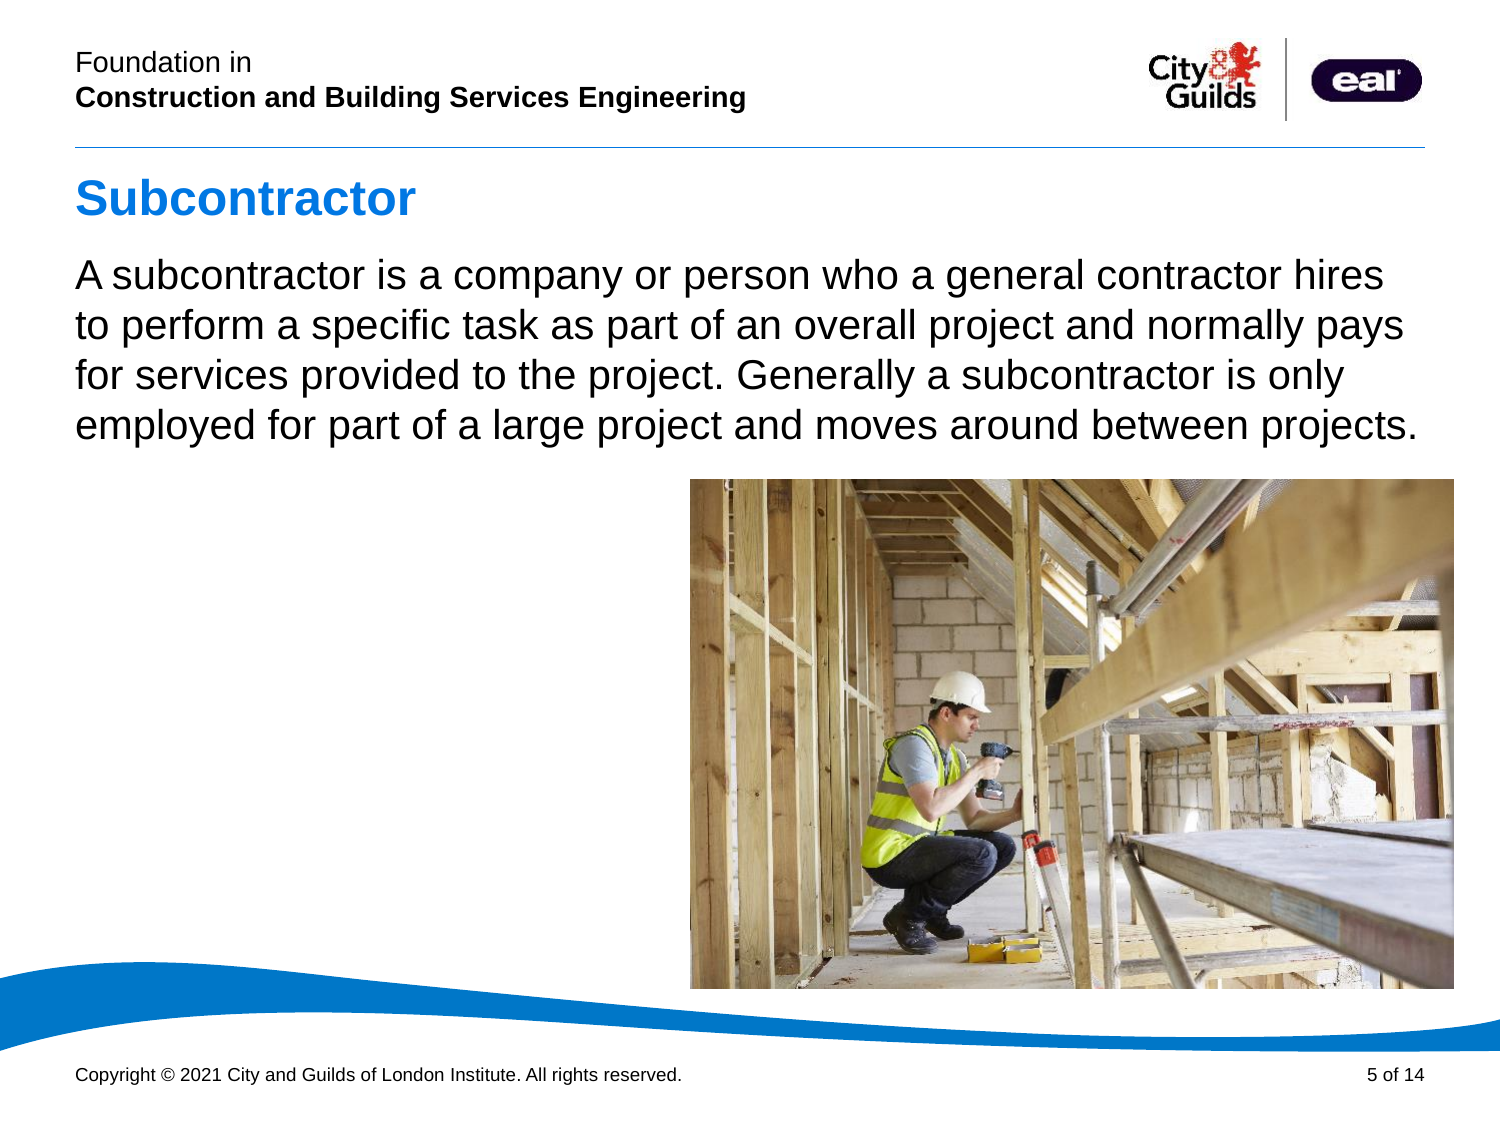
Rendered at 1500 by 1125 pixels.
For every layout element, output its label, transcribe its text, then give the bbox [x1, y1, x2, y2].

list A subcontractor is a company or person who a general contractor hires to perform a specific task as part of an overall project and normally pays for services provided to the project. Generally a subcontractor is only employed for part of a large project and moves around between projects. [74, 247, 1426, 946]
picture [1149, 38, 1422, 121]
picture [690, 479, 1455, 989]
title Subcontractor [74, 165, 1426, 229]
